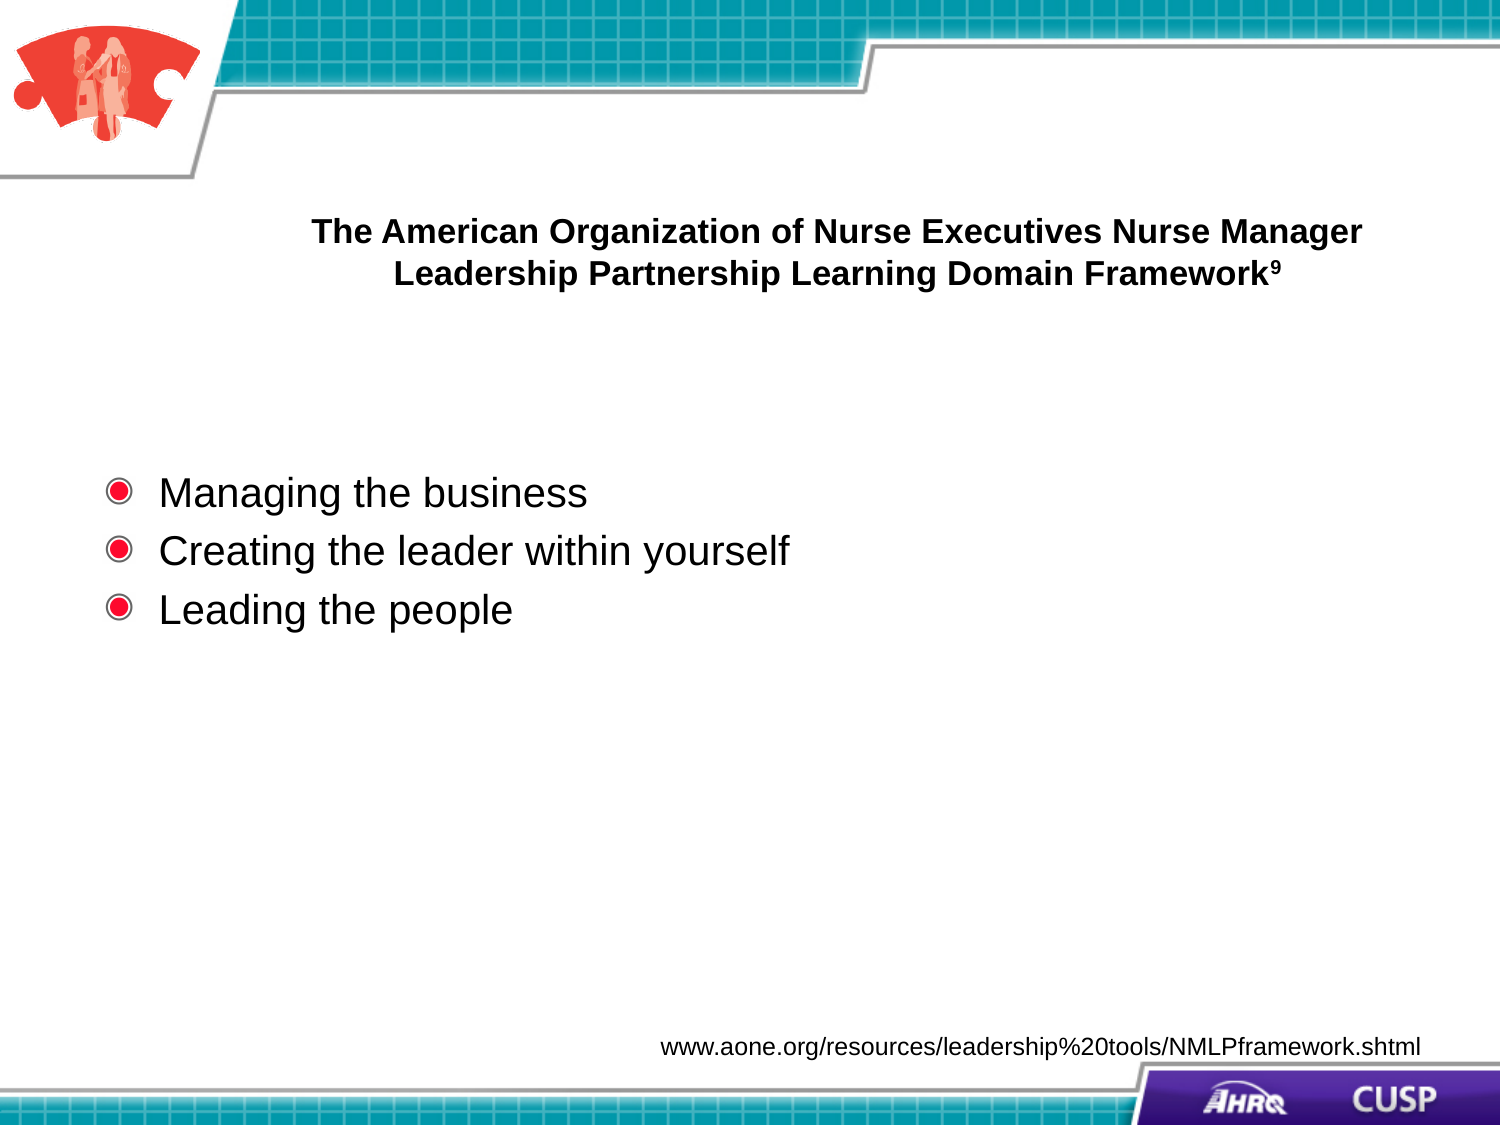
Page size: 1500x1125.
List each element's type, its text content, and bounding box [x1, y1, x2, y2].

picture [0, 0, 1500, 1125]
text_box www.aone.org/resources/leadership%20tools/NMLPframework.shtml [387, 1023, 1438, 1069]
list Managing the business Creating the leader within yourself Leading the people [87, 399, 1400, 1038]
title The American Organization of Nurse Executives Nurse Manager Leadership Partnership Learning Domain Framework9 [212, 159, 1463, 300]
